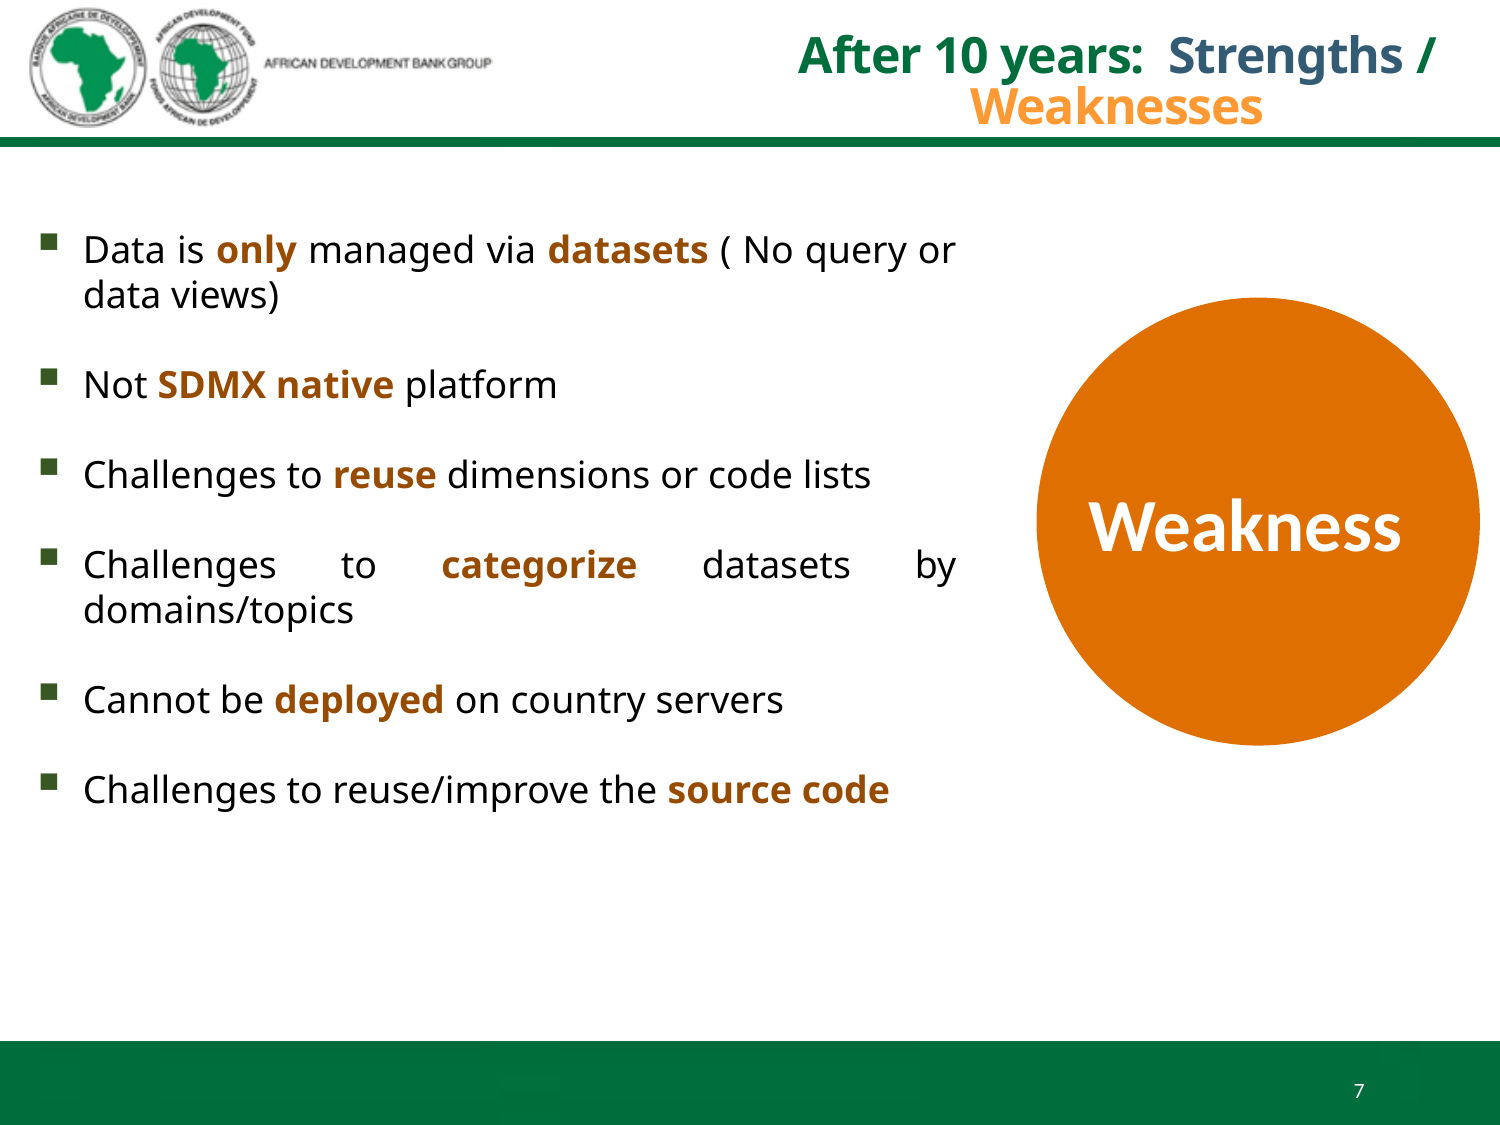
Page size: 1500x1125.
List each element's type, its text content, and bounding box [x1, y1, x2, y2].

slide_number 7 [1218, 1059, 1380, 1120]
picture [0, 137, 1500, 147]
picture [28, 6, 493, 128]
picture [0, 1041, 1500, 1125]
title After 10 years: Strengths / Weaknesses [714, 27, 1500, 141]
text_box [1037, 298, 1480, 745]
text_box Data is only managed via datasets ( No query or data views) Not SDMX native platform Challenges to reuse dimensions or code lists Challenges to categorize datasets by domains/topics Cannot be deployed on country servers Challenges to reuse/improve the source code [21, 218, 972, 819]
